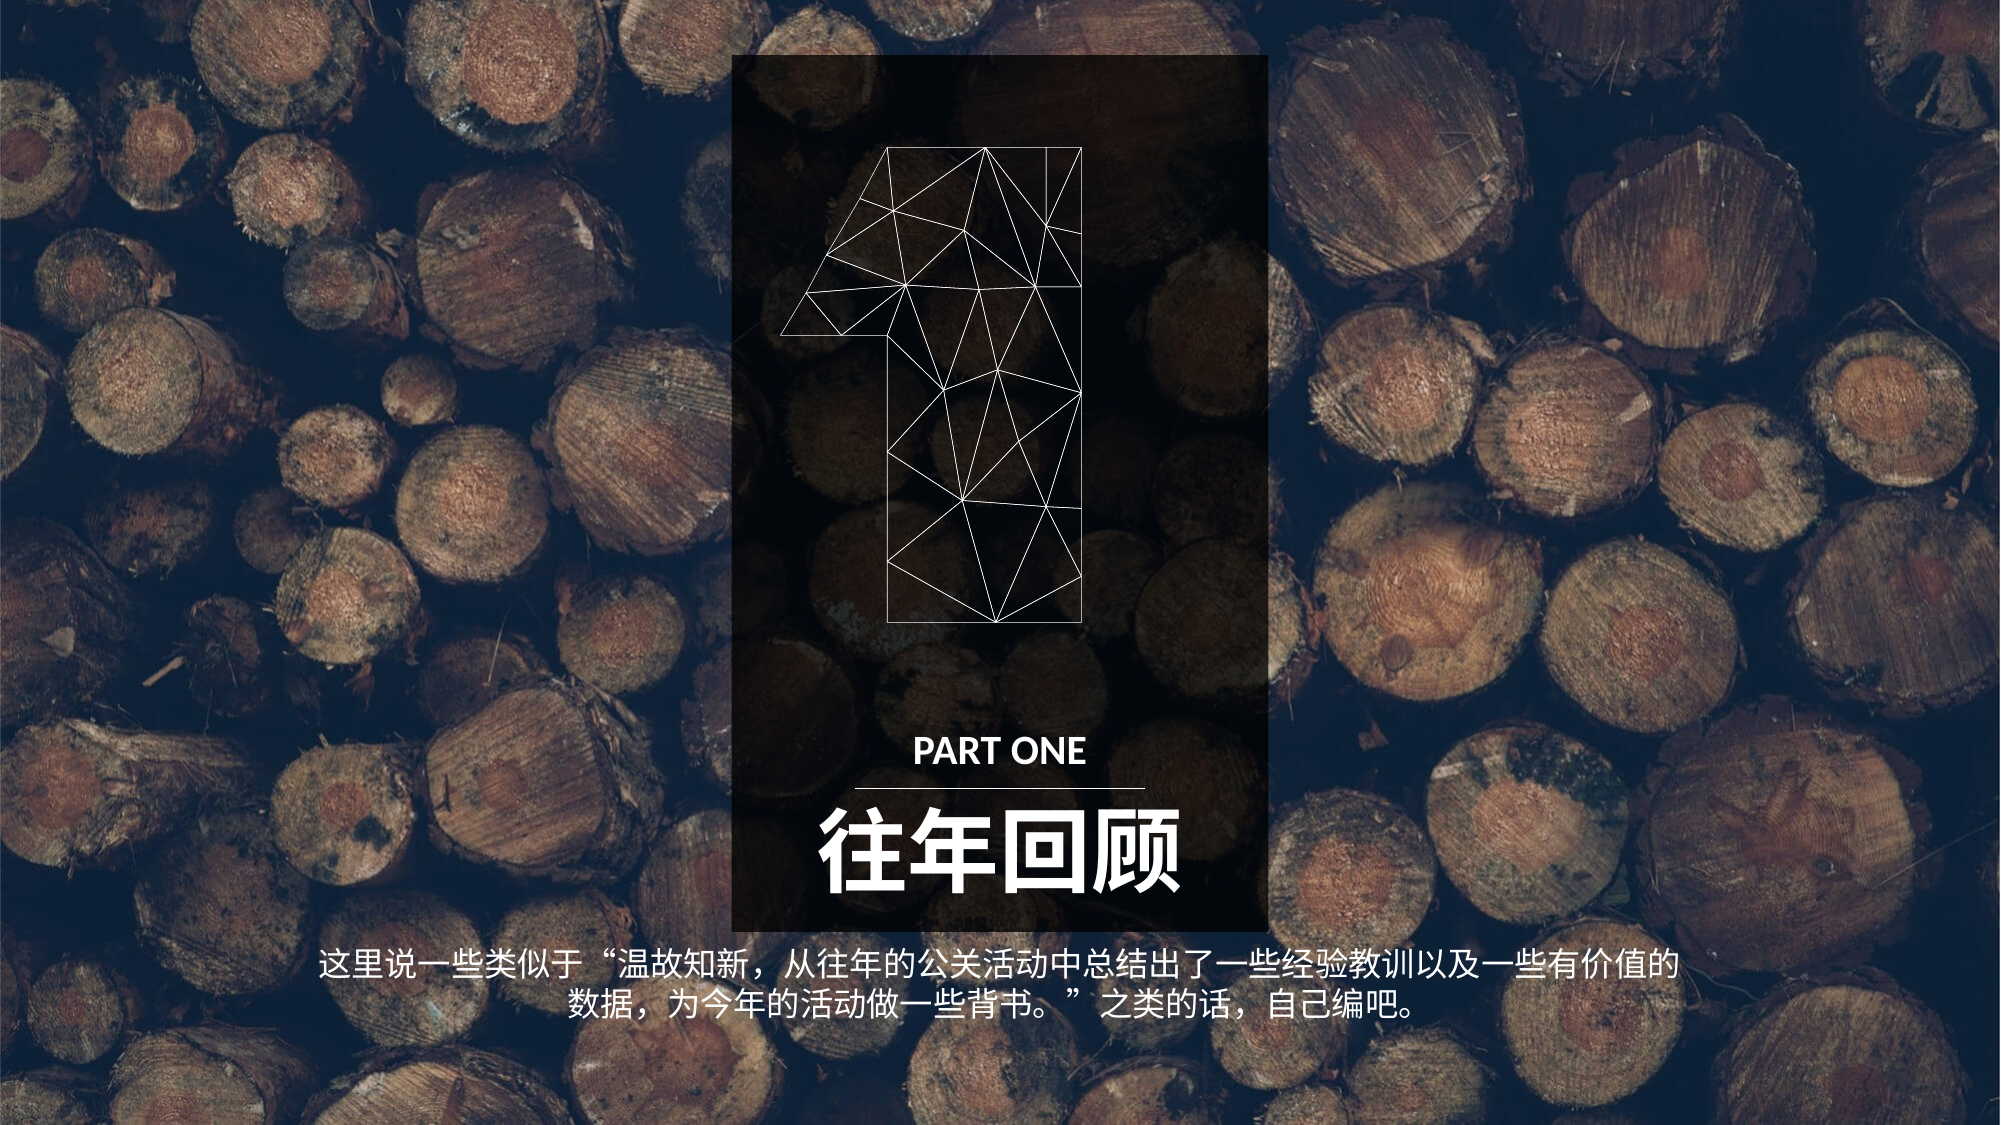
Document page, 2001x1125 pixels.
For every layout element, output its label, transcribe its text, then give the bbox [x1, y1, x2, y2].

text_box 这里说一些类似于“温故知新，从往年的公关活动中总结出了一些经验教训以及一些有价值的数据，为今年的活动做一些背书。”之类的话，自己编吧。 [298, 935, 1702, 1031]
text_box PART ONE [898, 715, 1102, 781]
text_box 往年回顾 [801, 786, 1199, 911]
picture [0, 0, 2001, 1125]
text_box [730, 54, 1269, 933]
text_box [772, 147, 1082, 623]
